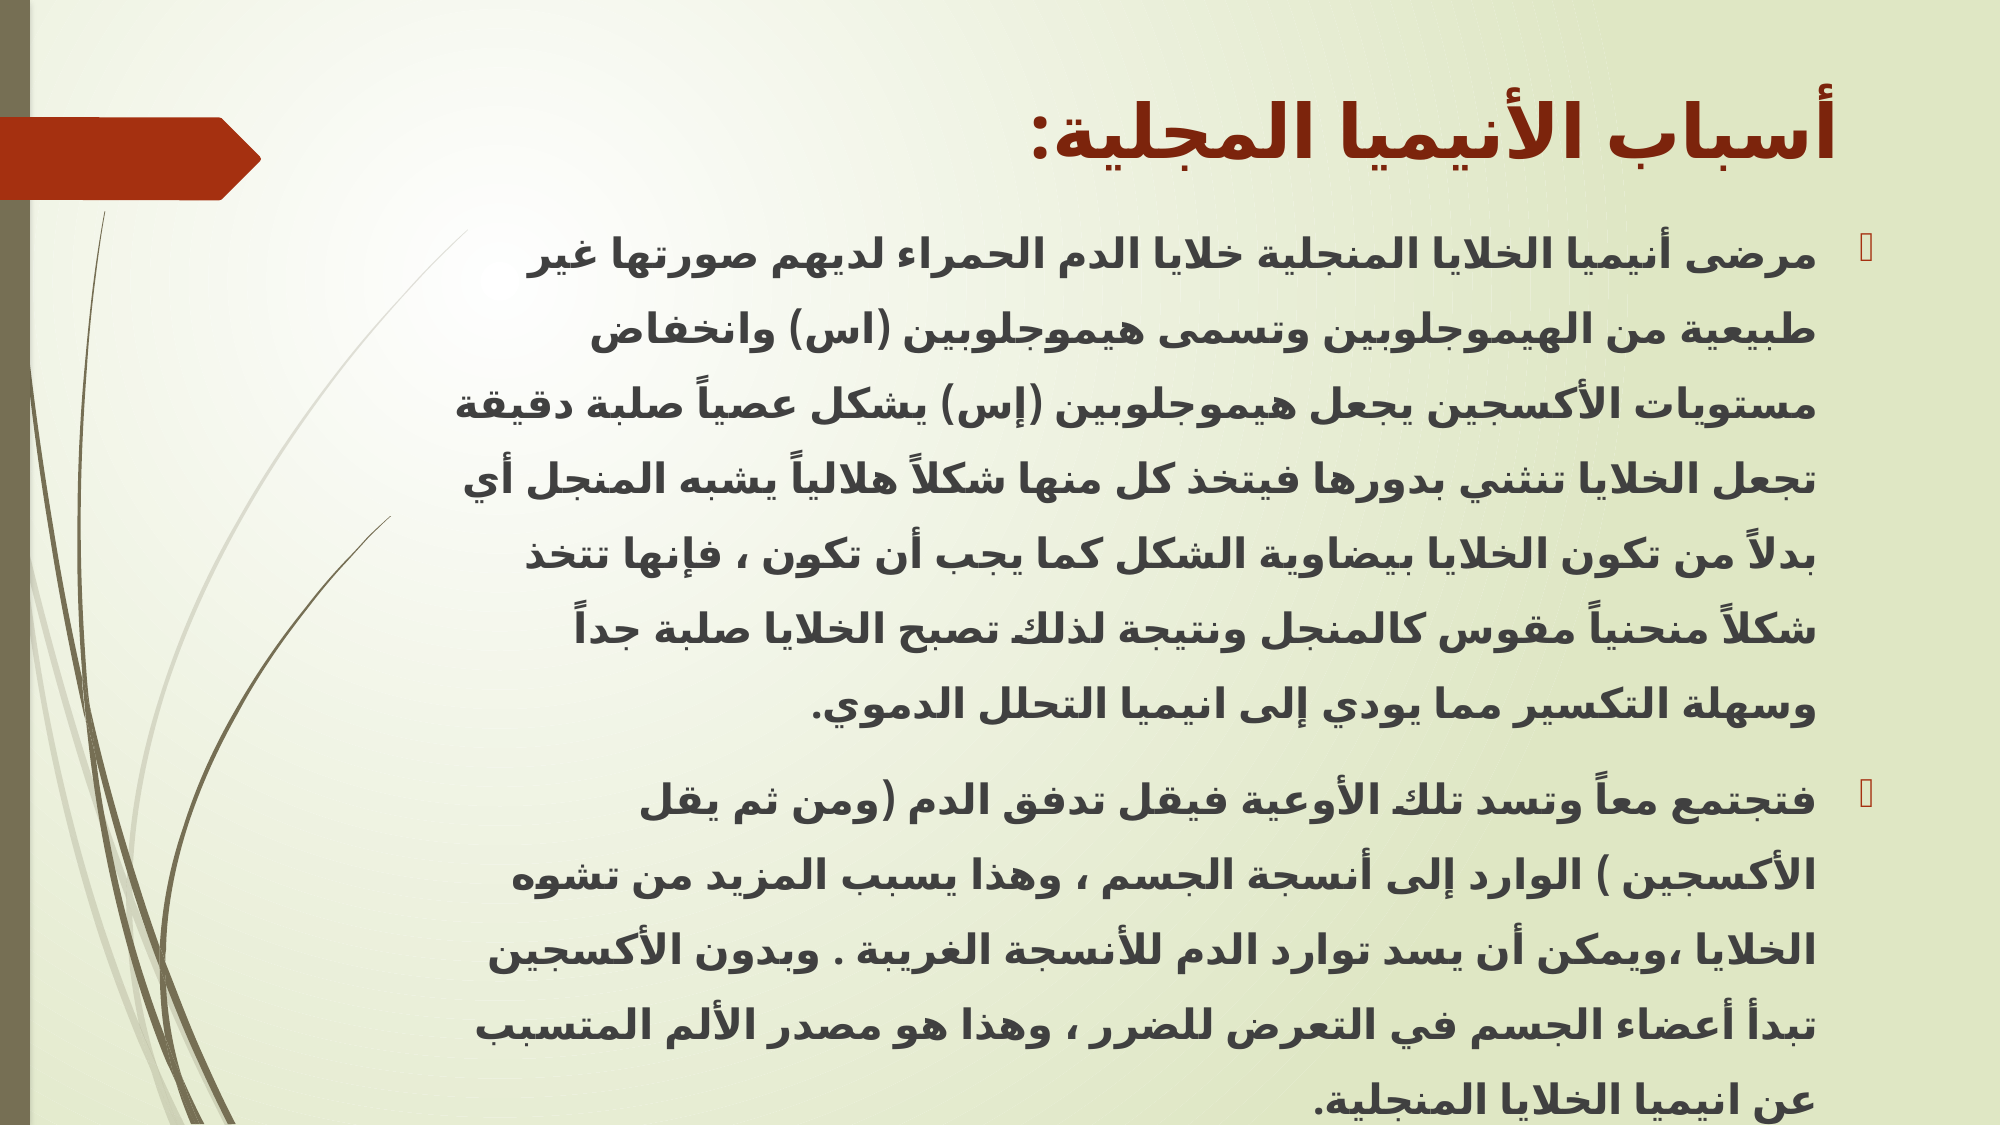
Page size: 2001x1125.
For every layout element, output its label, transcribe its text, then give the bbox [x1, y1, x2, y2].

list مرضى أنيميا الخلايا المنجلية خلايا الدم الحمراء لديهم صورتها غير طبيعية من الهيموجلوبين وتسمى هيموجلوبين (اس) وانخفاض مستويات الأكسجين يجعل هيموجلوبين (إس) يشكل عصياً صلبة دقيقة تجعل الخلايا تنثني بدورها فيتخذ كل منها شكلاً هلالياً يشبه المنجل أي بدلاً من تكون الخلايا بيضاوية الشكل كما يجب أن تكون ، فإنها تتخذ شكلاً منحنياً مقوس كالمنجل ونتيجة لذلك تصبح الخلايا صلبة جداً وسهلة التكسير مما يودي إلى انيميا التحلل الدموي. فتجتمع معاً وتسد تلك الأوعية فيقل تدفق الدم (ومن ثم يقل الأكسجين ) الوارد إلى أنسجة الجسم ، وهذا يسبب المزيد من تشوه الخلايا ،ويمكن أن يسد توارد الدم للأنسجة الغريبة . وبدون الأكسجين تبدأ أعضاء الجسم في التعرض للضرر ، وهذا هو مصدر الألم المتسبب عن انيميا الخلايا المنجلية. [427, 194, 1890, 815]
title أسباب الأنيميا المجلية: [392, 76, 1855, 195]
